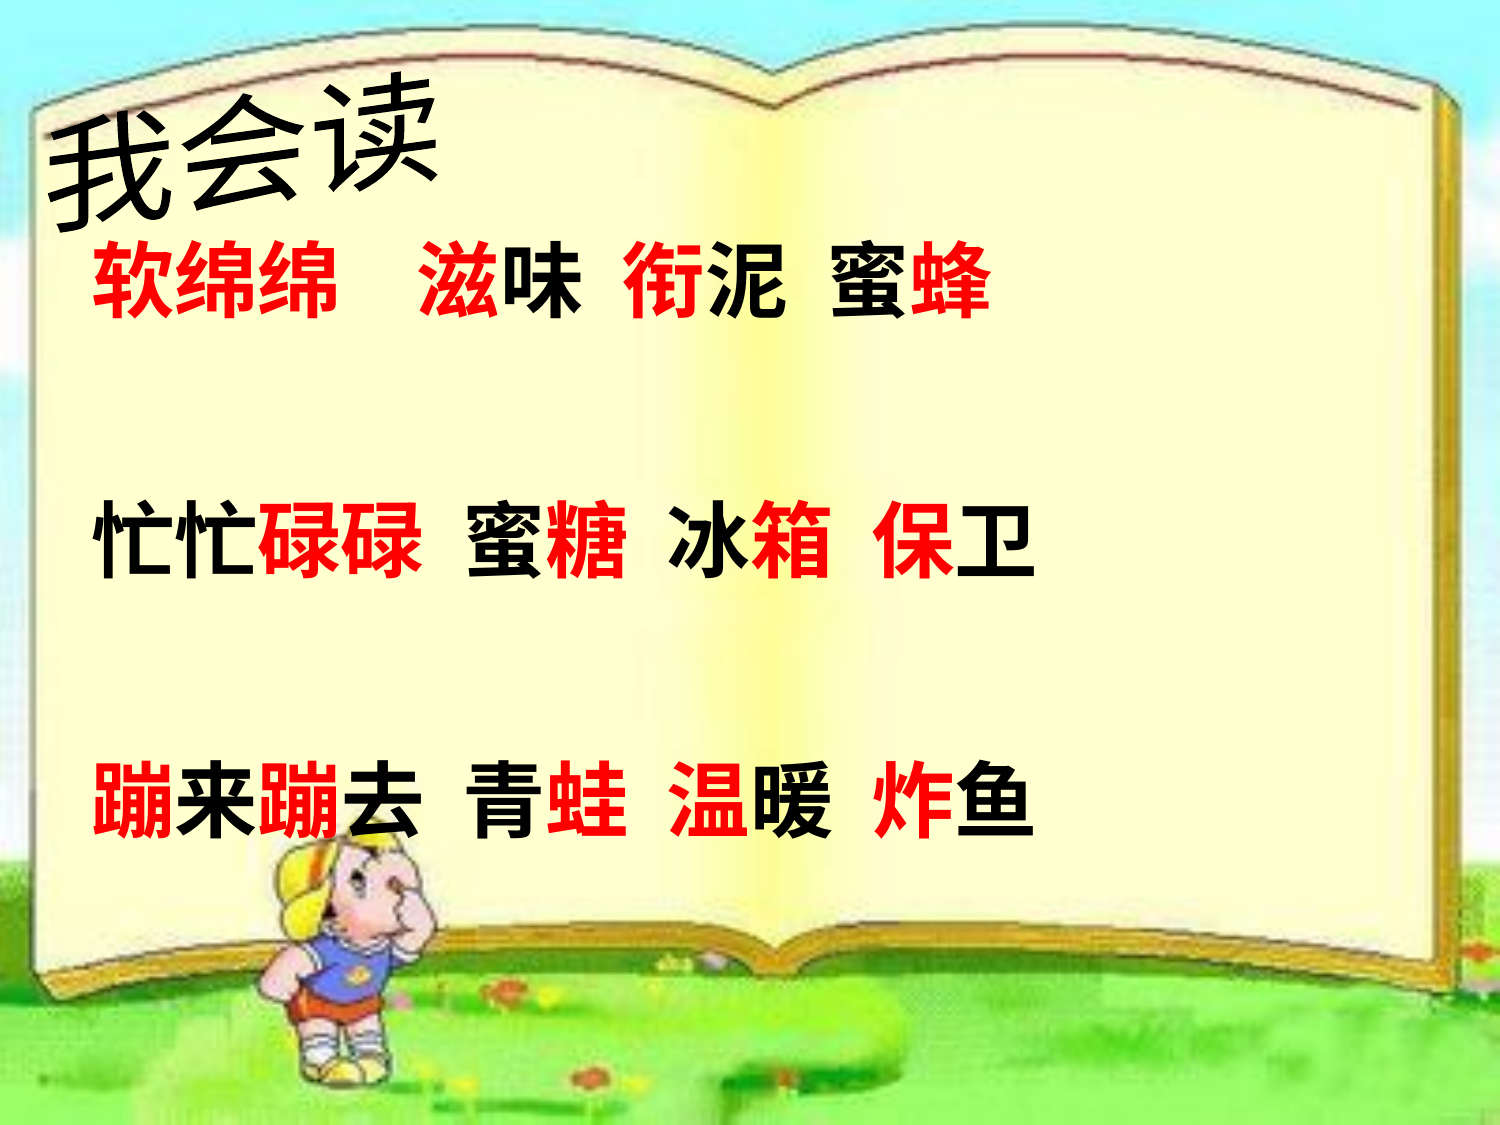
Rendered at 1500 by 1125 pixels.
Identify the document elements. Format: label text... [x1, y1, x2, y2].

text_box 软绵绵 滋味 衔泥 蜜蜂 忙忙碌碌 蜜糖 冰箱 保卫 蹦来蹦去 青蛙 温暖 炸鱼 [76, 190, 1500, 856]
picture [0, 0, 1500, 1125]
